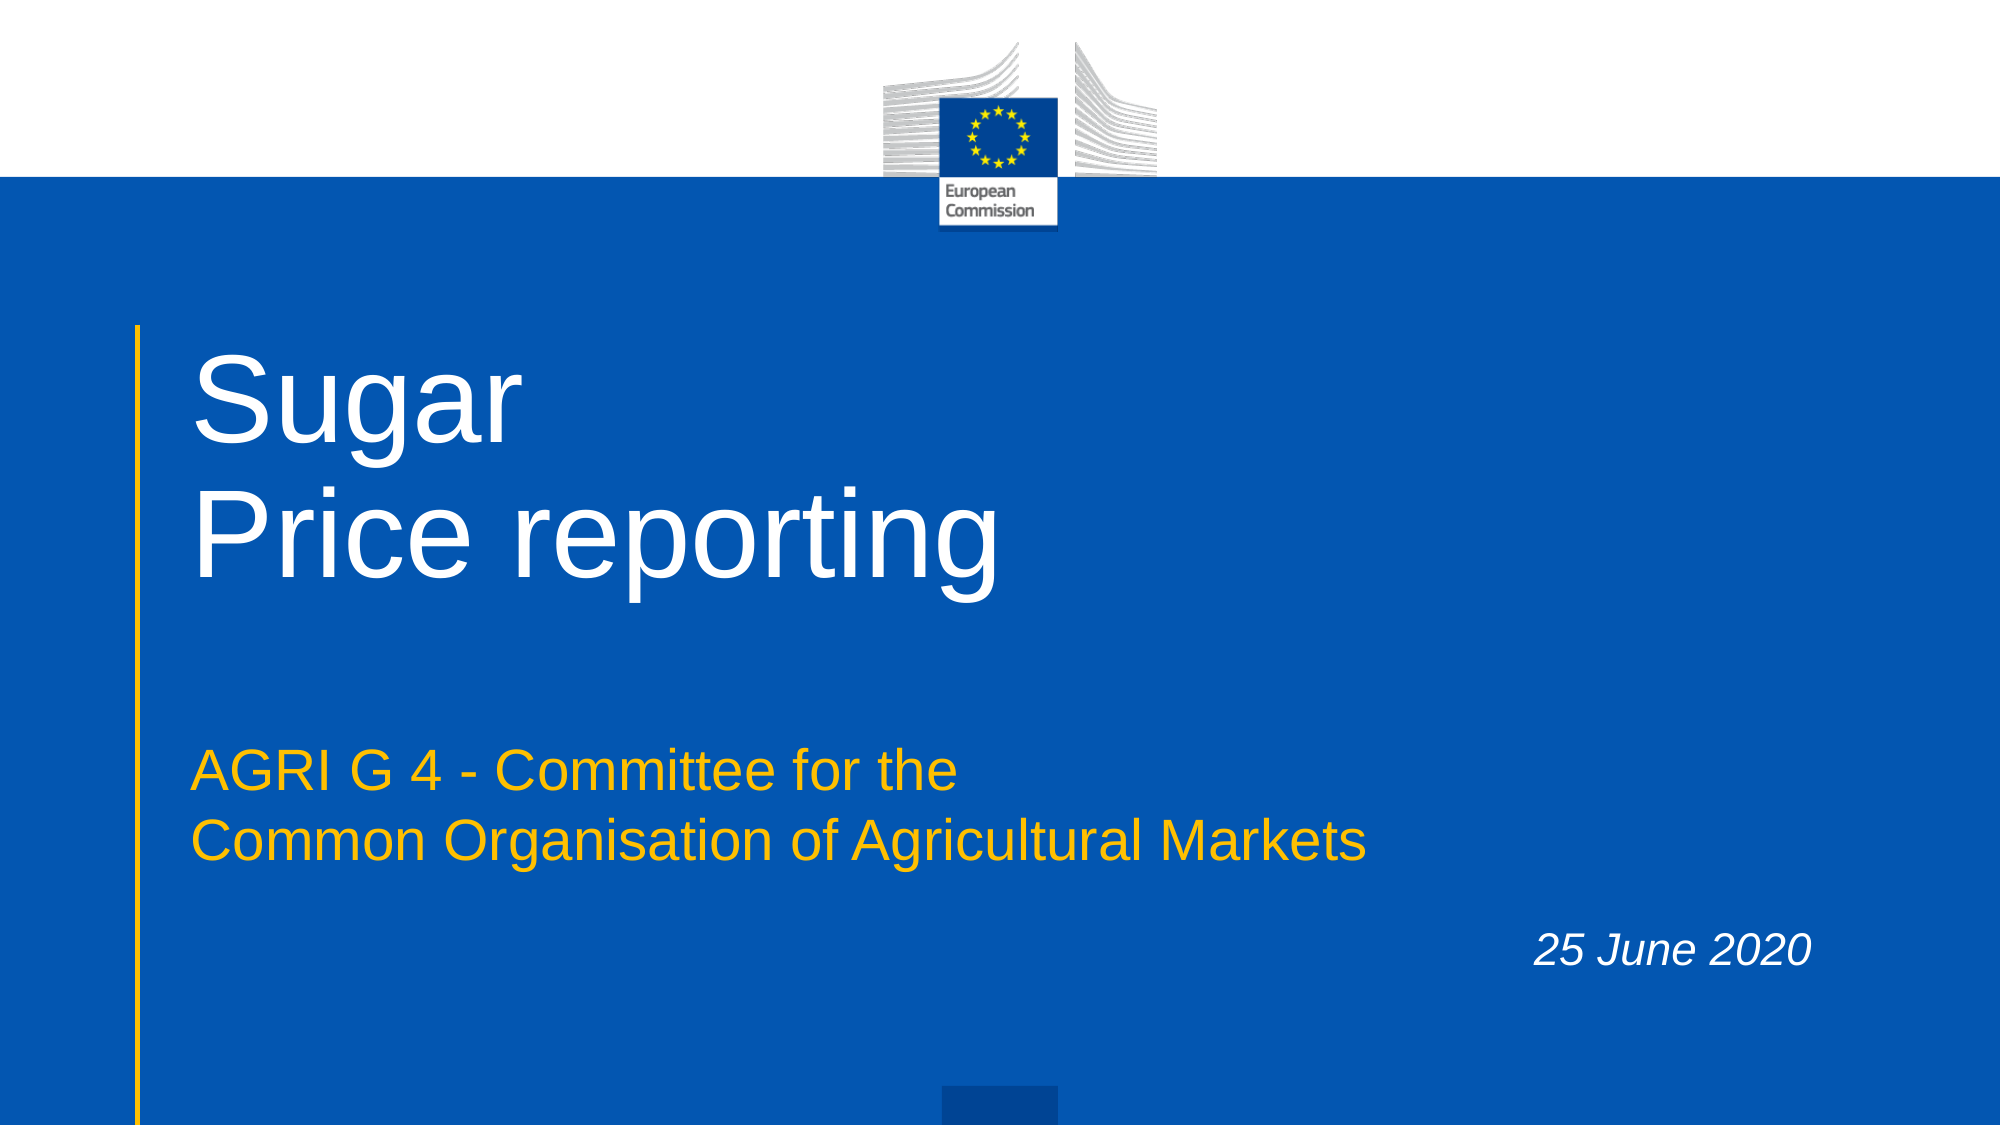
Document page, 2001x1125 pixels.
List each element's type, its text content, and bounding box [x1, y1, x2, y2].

list 25 June 2020 [999, 911, 1827, 999]
picture [883, 42, 1157, 232]
subtitle AGRI G 4 - Committee for the Common Organisation of Agricultural Markets [175, 724, 1827, 872]
title Sugar Price reporting [175, 326, 1827, 680]
